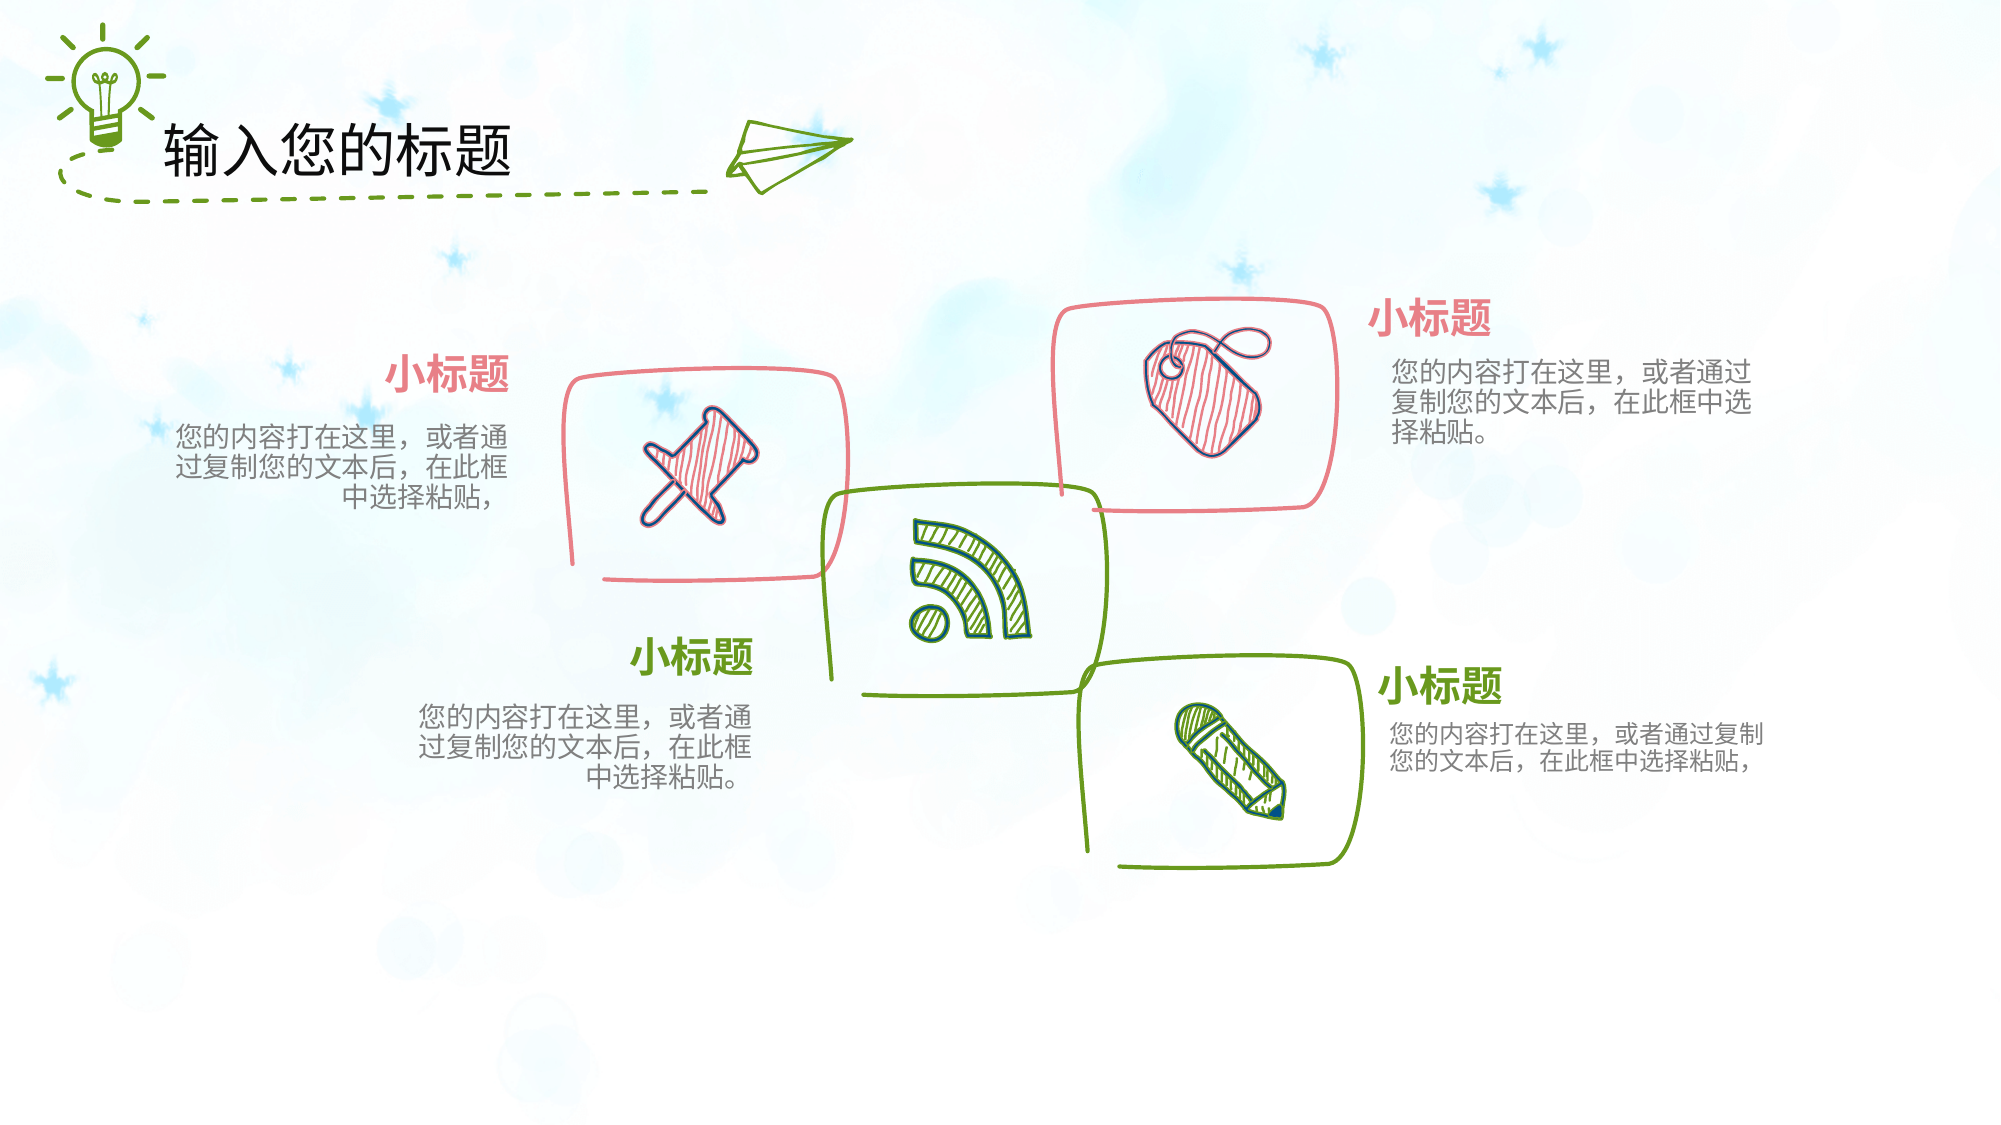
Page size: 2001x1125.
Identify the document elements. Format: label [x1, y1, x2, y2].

text_box [1352, 284, 1790, 457]
picture [0, 0, 2000, 1125]
text_box [1052, 298, 1338, 512]
text_box [1078, 655, 1364, 868]
text_box [822, 483, 1108, 697]
text_box [563, 367, 849, 581]
text_box [382, 623, 770, 803]
text_box [133, 340, 525, 523]
text_box [1363, 651, 1790, 785]
